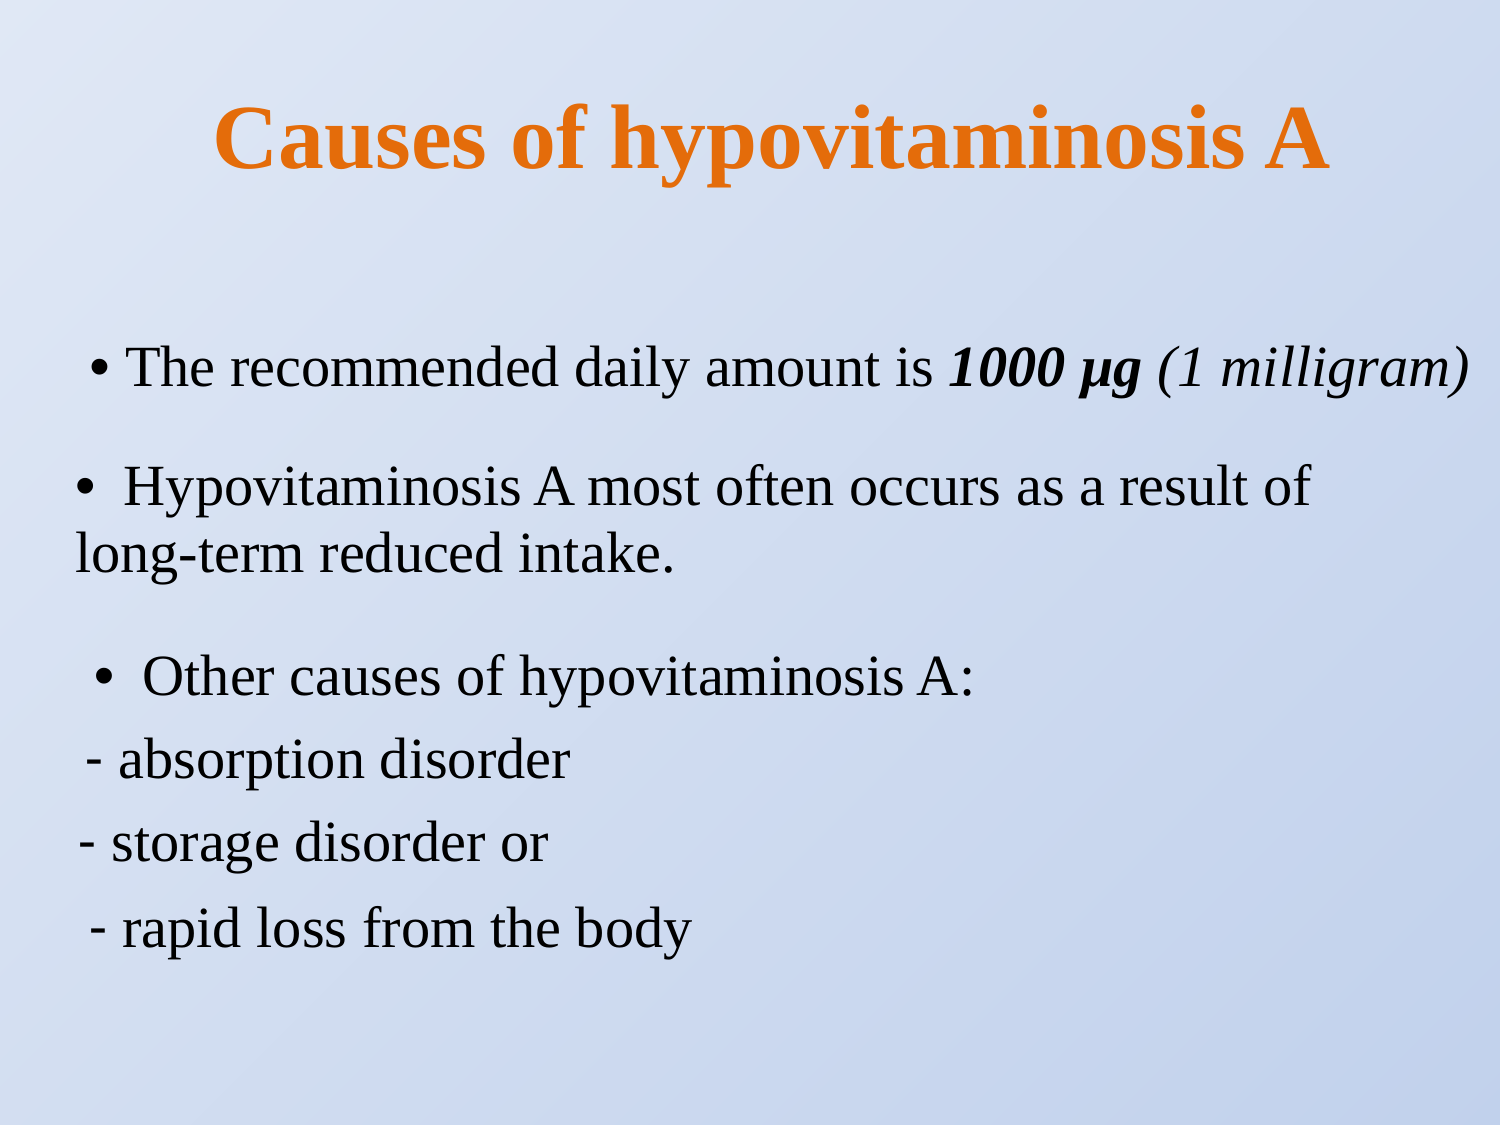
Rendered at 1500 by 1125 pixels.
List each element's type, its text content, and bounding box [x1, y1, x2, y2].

text_box Causes of hypovitaminosis A [140, 81, 1333, 293]
text_box • Тhe recommended daily amount is 1000 µg (1 milligram) [89, 331, 1486, 466]
text_box - storage disorder or [78, 806, 550, 874]
text_box • Other causes of hypovitaminosis A: [93, 639, 976, 774]
text_box - absorption disorder [85, 722, 587, 858]
text_box - rapid loss from the body [89, 891, 694, 1026]
text_box • Hypovitaminosis A most often occurs as a result of long-term reduced intake. [74, 449, 1338, 652]
